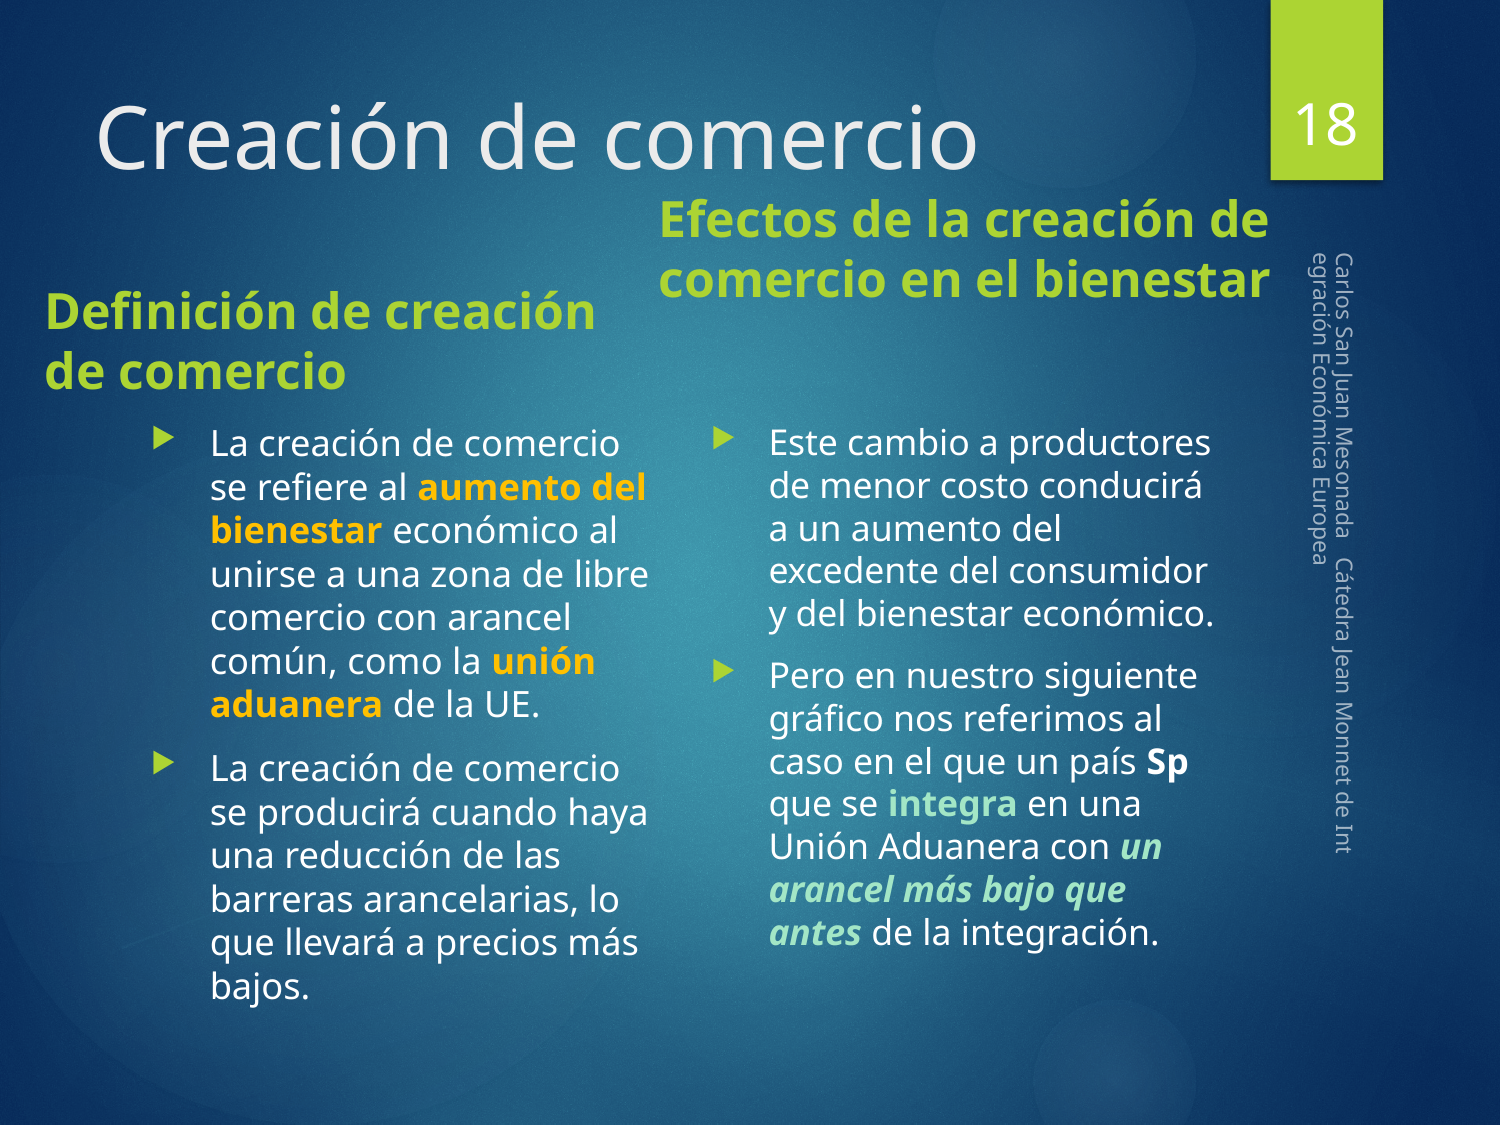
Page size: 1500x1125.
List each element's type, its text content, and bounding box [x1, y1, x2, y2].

list La creación de comercio se refiere al aumento del bienestar económico al unirse a una zona de libre comercio con arancel común, como la unión aduanera de la UE. La creación de comercio se producirá cuando haya una reducción de las barreras arancelarias, lo que llevará a precios más bajos. [135, 412, 677, 1027]
footer Carlos San Juan Mesonada Cátedra Jean Monnet de Integración Económica Europea [1320, 237, 1358, 871]
list Definición de creación de comercio [29, 219, 677, 407]
list Efectos de la creación de comercio en el bienestar [643, 220, 1358, 316]
slide_number 18 [1273, 48, 1378, 175]
list Este cambio a productores de menor costo conducirá a un aumento del excedente del consumidor y del bienestar económico. Pero en nuestro siguiente gráfico nos referimos al caso en el que un país Sp que se integra en una Unión Aduanera con un arancel más bajo que antes de la integración. [695, 412, 1237, 1027]
title Creación de comercio [79, 74, 1237, 220]
